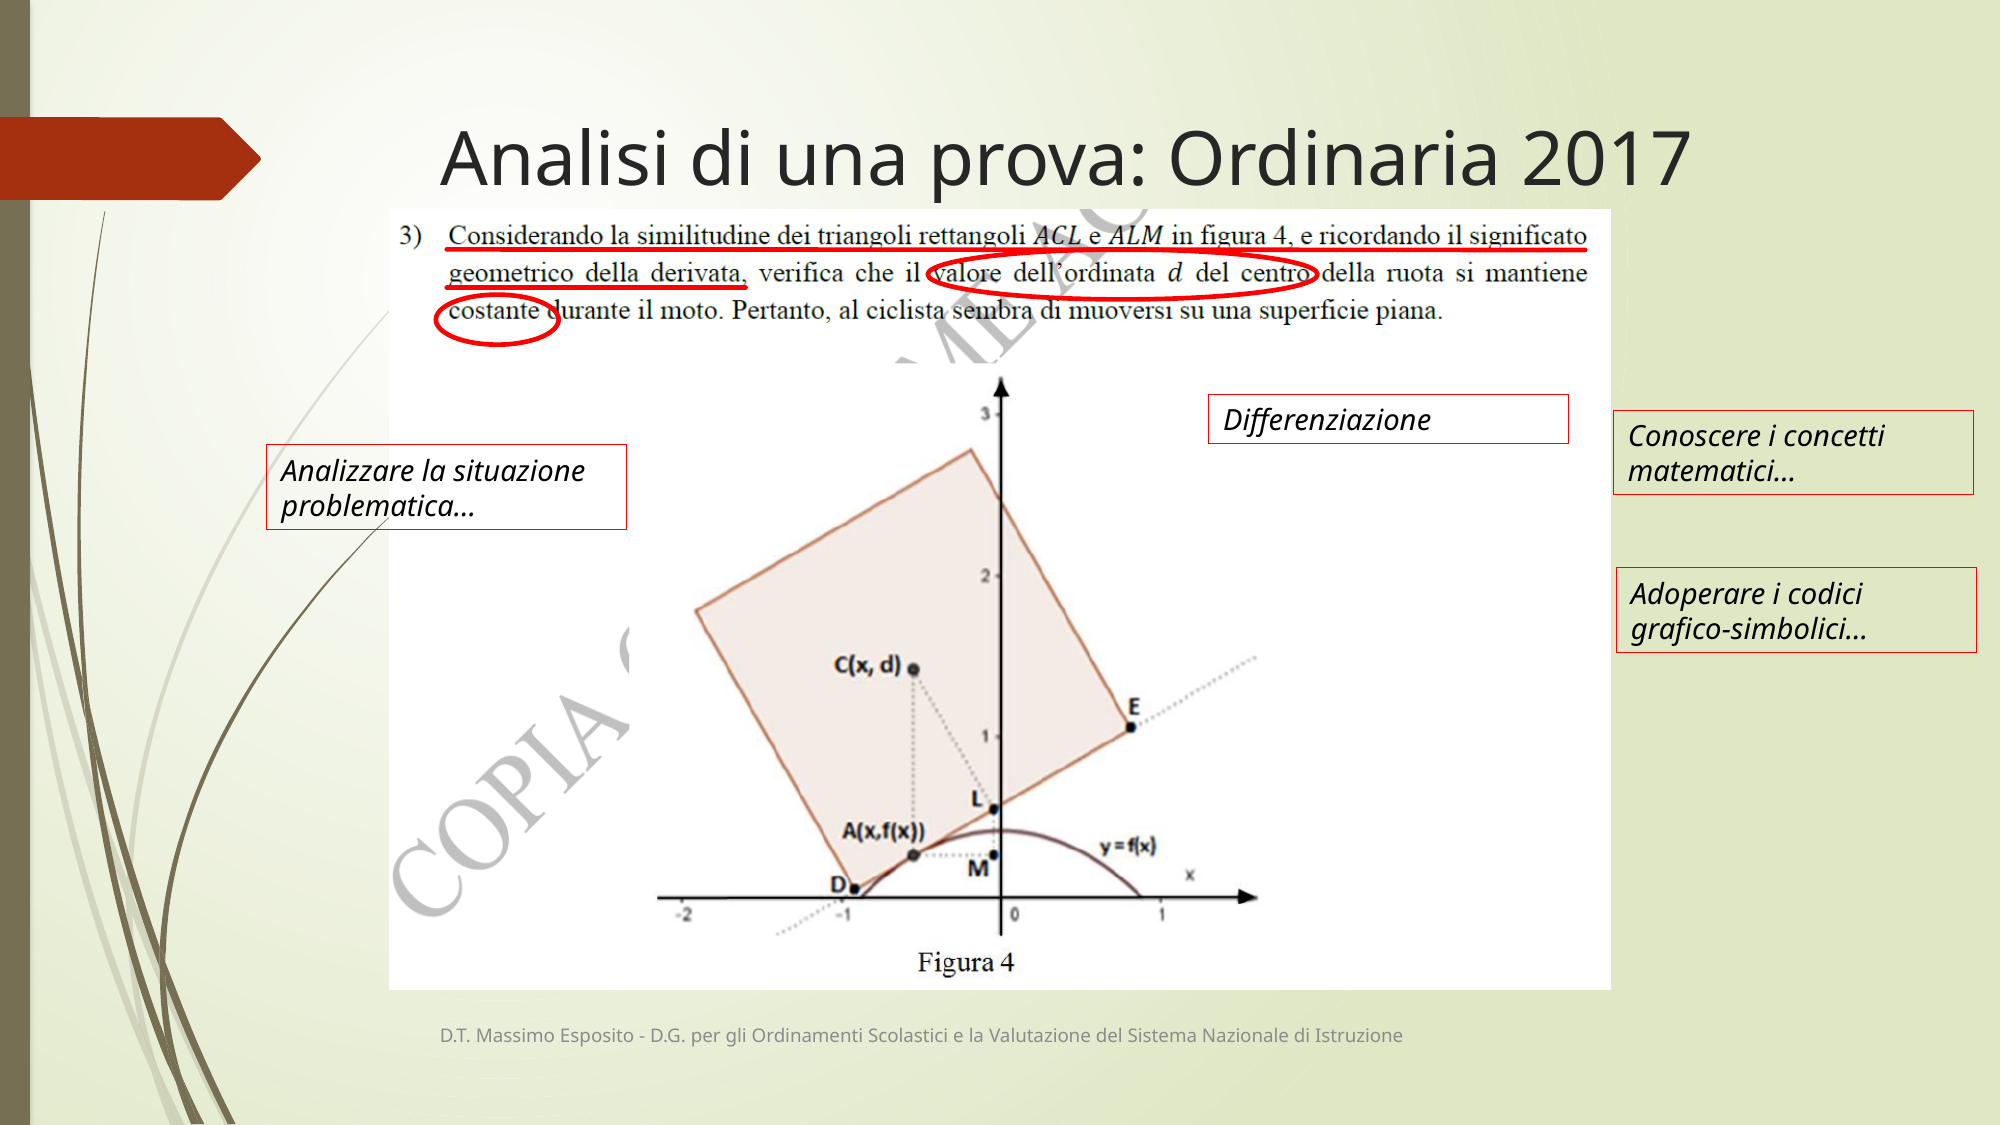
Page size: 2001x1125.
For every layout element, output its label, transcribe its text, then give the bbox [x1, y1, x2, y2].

picture [389, 209, 1611, 990]
text_box Adoperare i codici grafico-simbolici… [1616, 567, 1977, 653]
text_box Conoscere i concetti matematici… [1615, 410, 1974, 495]
text_box Analizzare la situazione problematica… [266, 444, 384, 530]
footer D.T. Massimo Esposito - D.G. per gli Ordinamenti Scolastici e la Valutazione del Sistema Nazionale di Istruzione [424, 1006, 1675, 1067]
title Analisi di una prova: Ordinaria 2017 [425, 102, 1888, 231]
